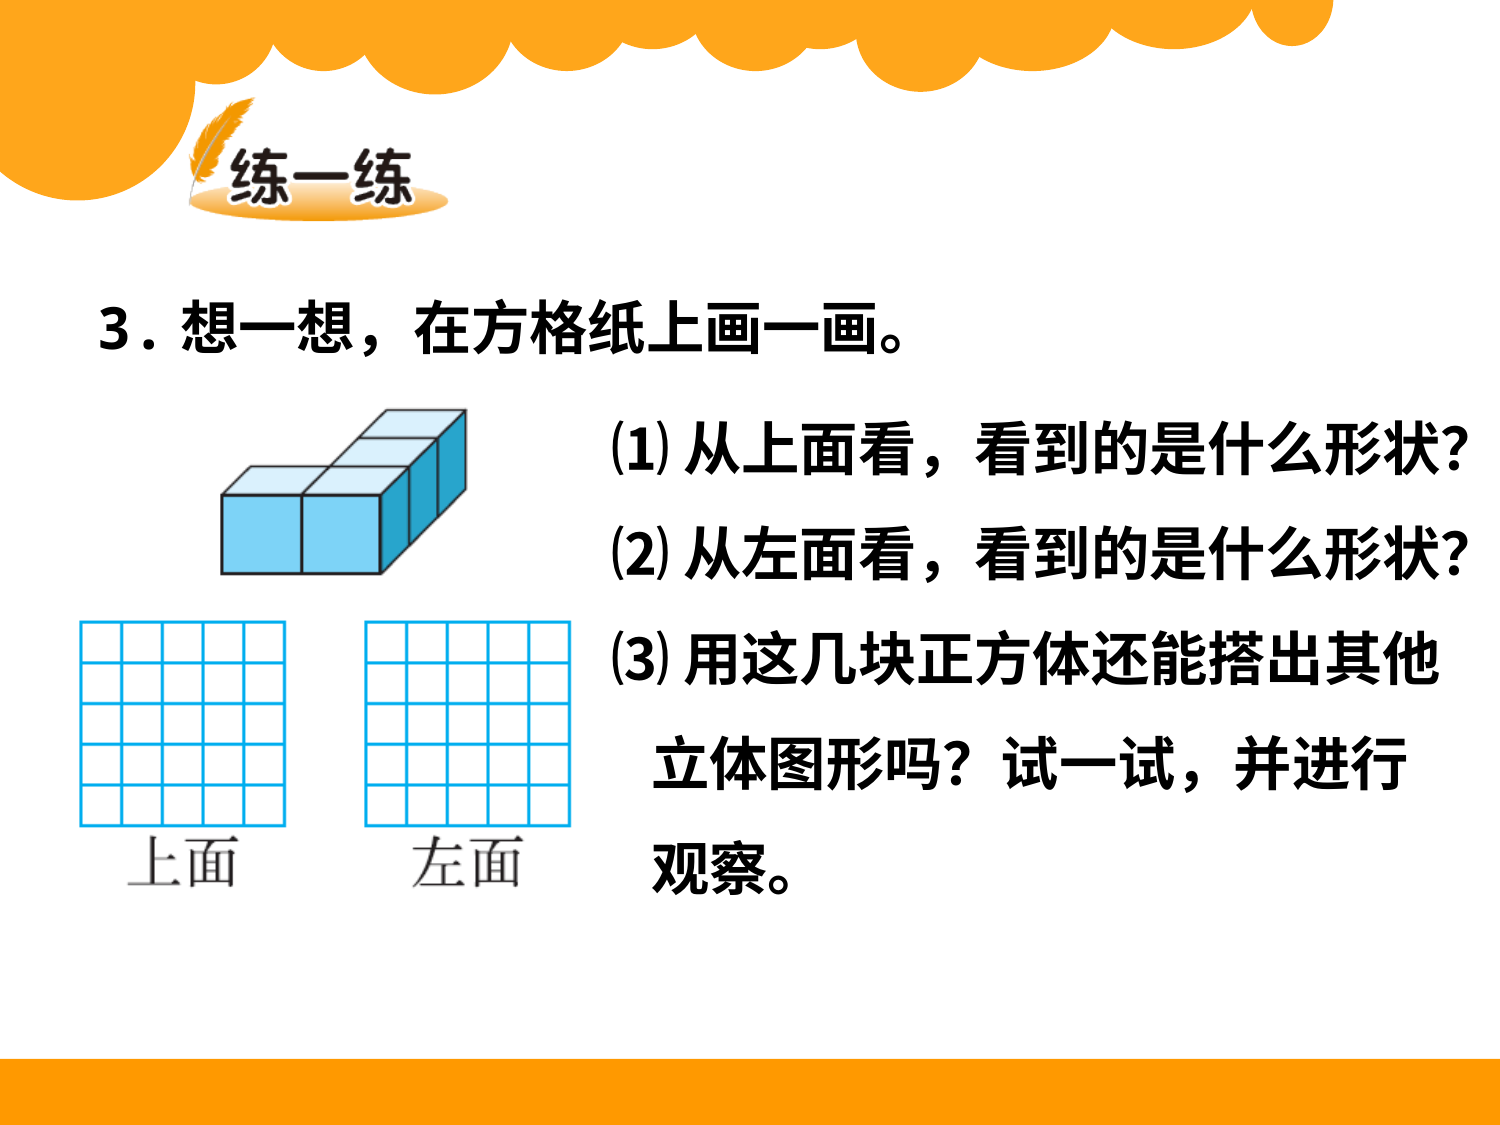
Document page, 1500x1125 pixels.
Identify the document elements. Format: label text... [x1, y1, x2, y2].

text_box 3.想一想，在方格纸上画一画。 [81, 248, 1365, 369]
picture [64, 396, 576, 898]
picture [171, 96, 467, 227]
text_box ⑴从上面看，看到的是什么形状？ ⑵从左面看，看到的是什么形状？ ⑶用这几块正方体还能搭出其他 立体图形吗？试一试，并进行 观察。 [596, 370, 1500, 910]
